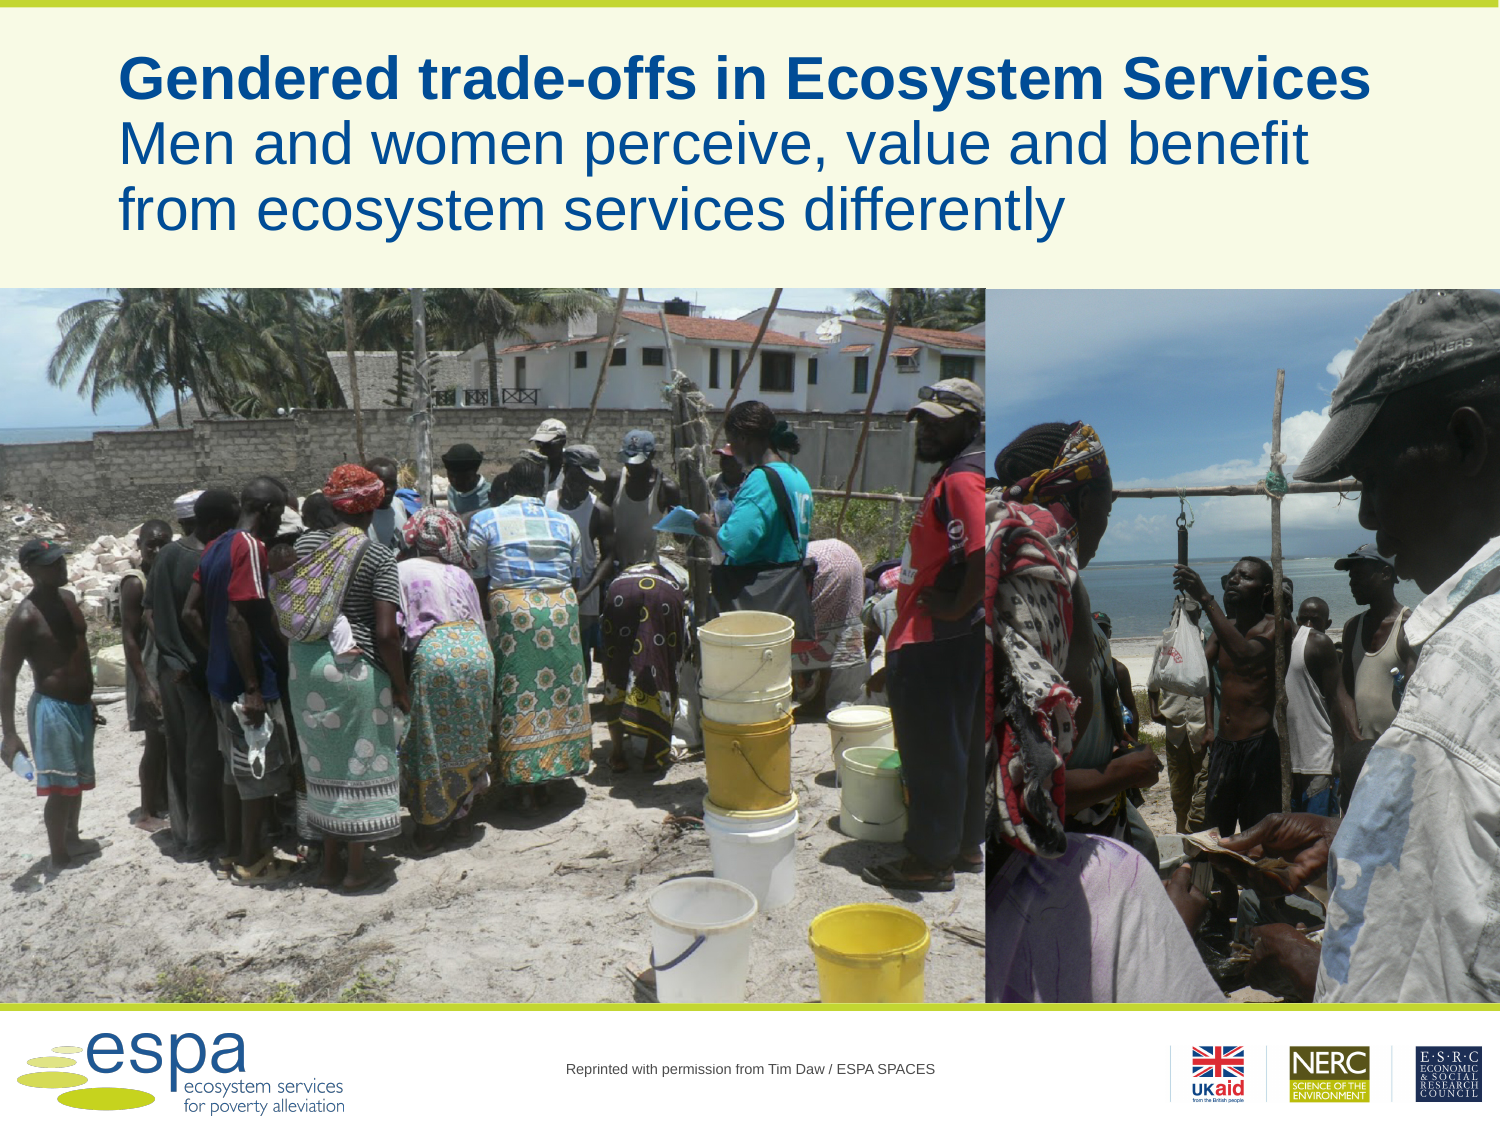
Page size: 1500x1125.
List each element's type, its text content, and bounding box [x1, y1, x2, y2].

title Gendered trade-offs in Ecosystem Services Men and women perceive, value and benefit from ecosystem services differently [103, 36, 1397, 254]
text_box Reprinted with permission from Tim Daw / ESPA SPACES [384, 1053, 1118, 1086]
picture [1165, 1045, 1483, 1103]
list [0, 288, 985, 1003]
picture [17, 1033, 344, 1116]
picture [985, 288, 1500, 1003]
